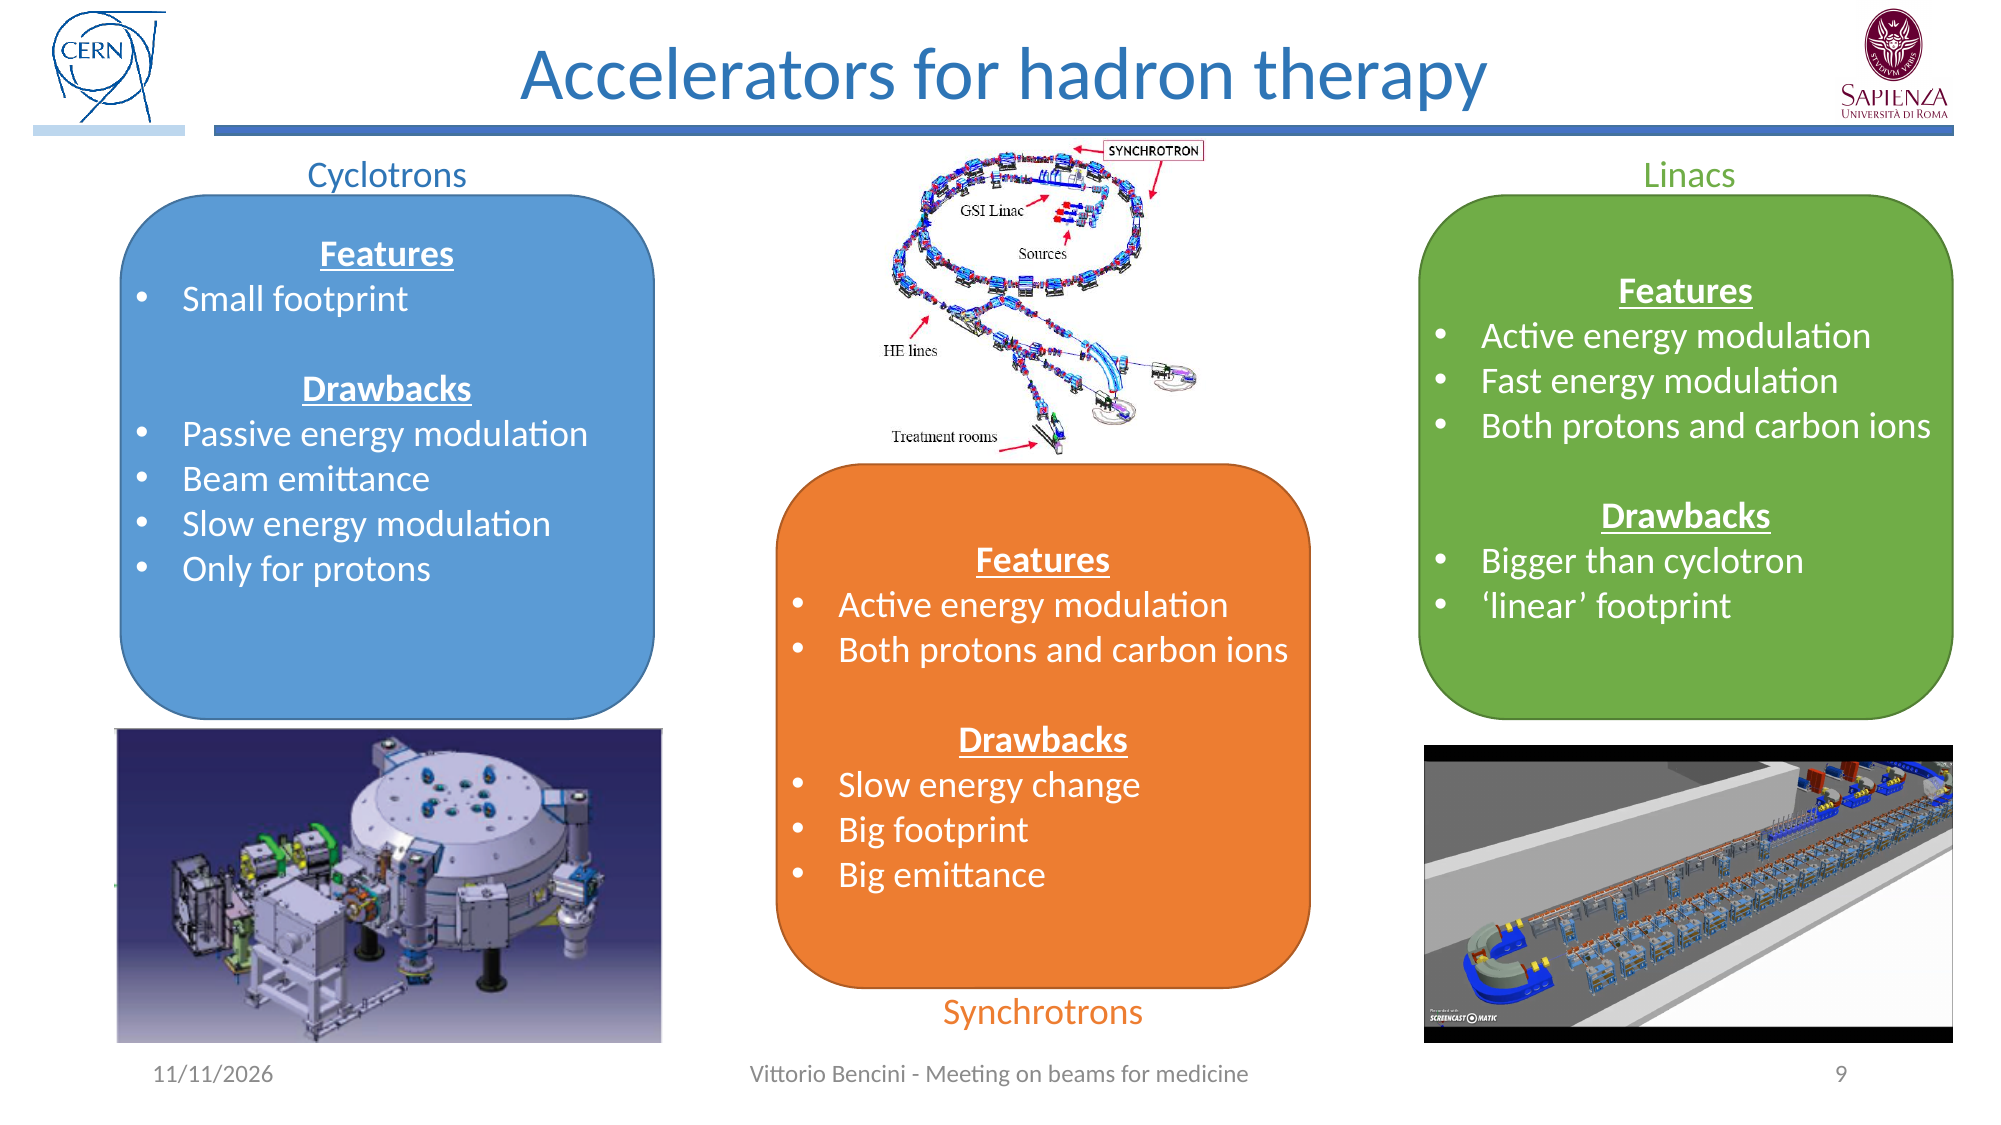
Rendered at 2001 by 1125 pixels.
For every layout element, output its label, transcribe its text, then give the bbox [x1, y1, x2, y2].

picture [52, 10, 166, 123]
text_box Linacs [1517, 142, 1863, 203]
text_box [138, 687, 636, 721]
picture [114, 728, 663, 1043]
slide_number 9 [1412, 1042, 1863, 1103]
text_box Features Active energy modulation Both protons and carbon ions Drawbacks Slow energy change Big footprint Big emittance [776, 528, 1310, 993]
footer Vittorio Bencini - Meeting on beams for medicine [662, 1042, 1338, 1103]
text_box Synchrotrons [870, 993, 1216, 1040]
text_box [144, 194, 630, 221]
text_box [214, 125, 1954, 136]
text_box [33, 125, 185, 136]
text_box Accelerators for hadron therapy [405, 16, 1604, 122]
text_box Features Small footprint Drawbacks Passive energy modulation Beam emittance Slow energy modulation Only for protons [120, 221, 654, 687]
text_box Features Active energy modulation Fast energy modulation Both protons and carbon ions Drawbacks Bigger than cyclotron ‘linear’ footprint [1419, 259, 1953, 724]
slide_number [137, 1043, 588, 1103]
text_box Cyclotrons [214, 142, 560, 203]
text_box [1421, 194, 1951, 259]
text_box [1834, 0, 1953, 125]
text_box [778, 463, 1308, 528]
picture [1424, 745, 1953, 1043]
picture [878, 138, 1208, 460]
